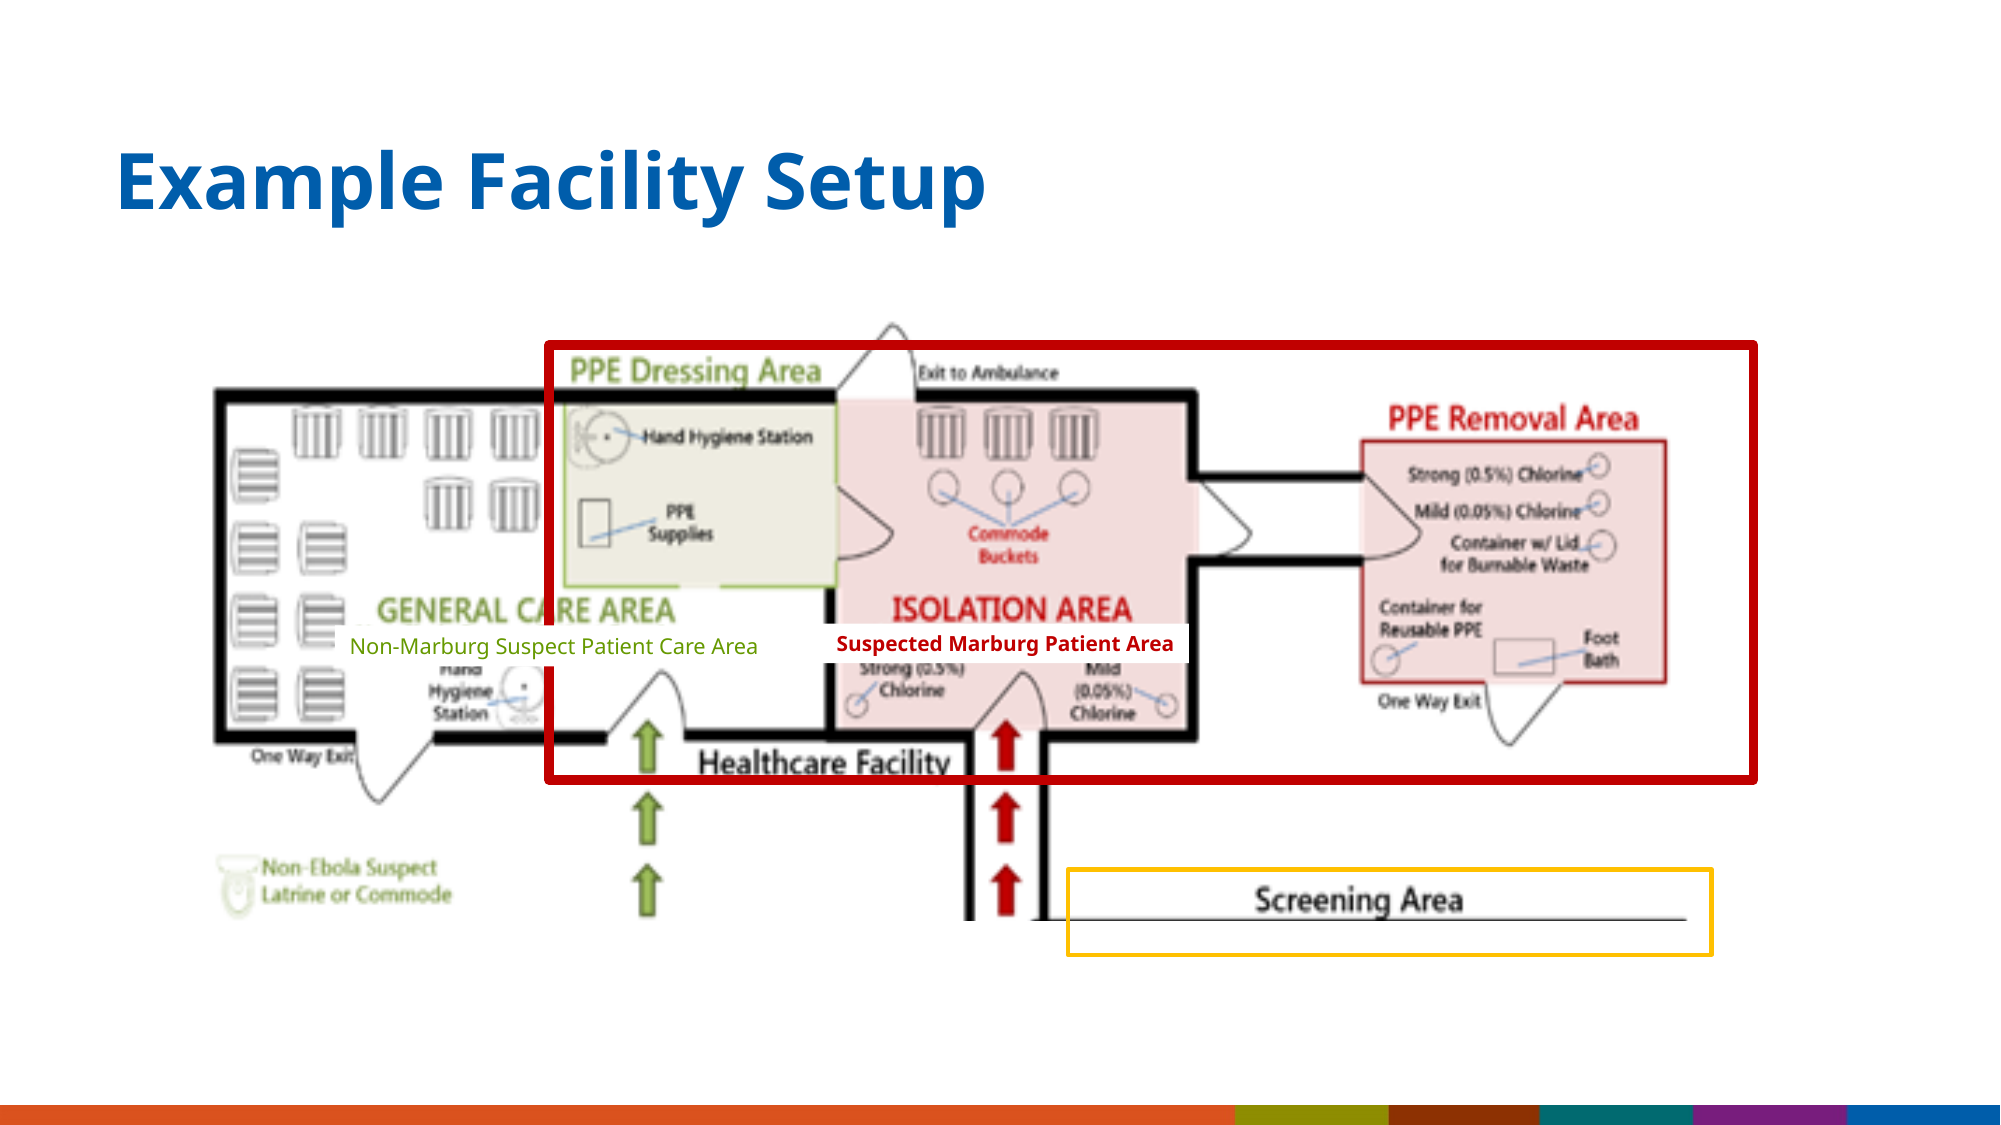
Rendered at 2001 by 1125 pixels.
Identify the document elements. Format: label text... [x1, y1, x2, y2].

picture [0, 1105, 2000, 1125]
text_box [99, 311, 1793, 955]
title Example Facility Setup [99, 45, 1900, 233]
